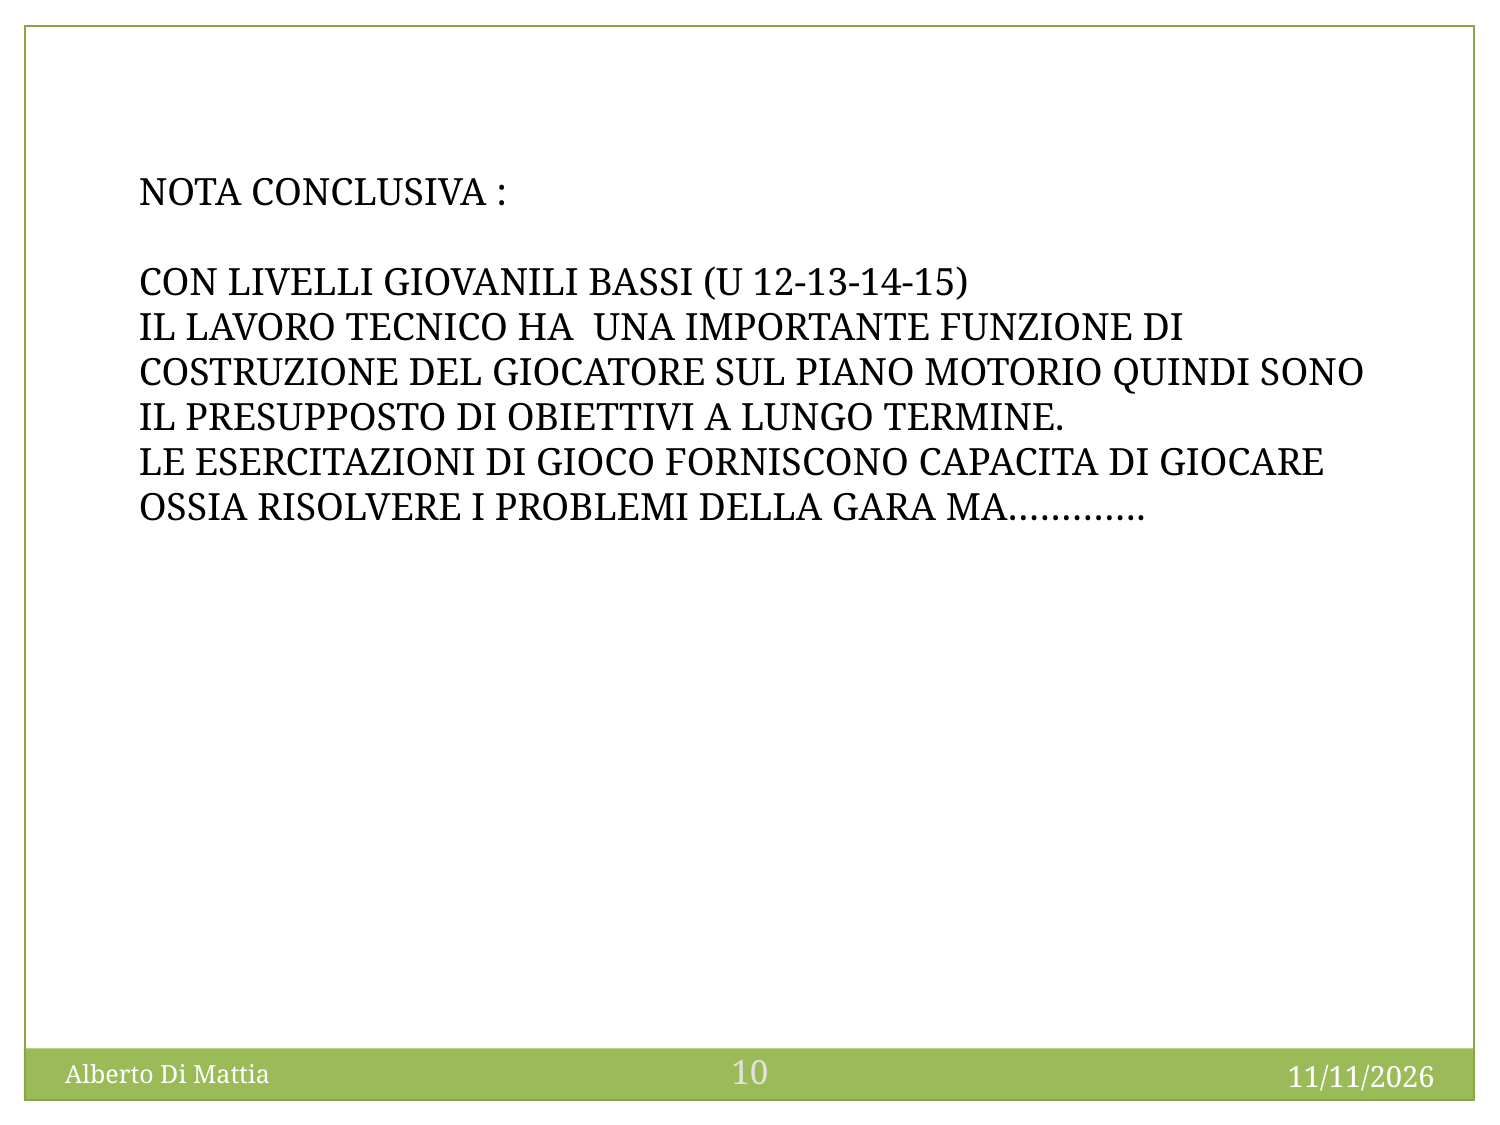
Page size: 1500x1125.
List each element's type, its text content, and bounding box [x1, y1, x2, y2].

footer Alberto Di Mattia [50, 1051, 638, 1112]
text_box NOTA CONCLUSIVA : CON LIVELLI GIOVANILI BASSI (U 12-13-14-15) IL LAVORO TECNICO HA UNA IMPORTANTE FUNZIONE DI COSTRUZIONE DEL GIOCATORE SUL PIANO MOTORIO QUINDI SONO IL PRESUPPOSTO DI OBIETTIVI A LUNGO TERMINE. LE ESERCITAZIONI DI GIOCO FORNISCONO CAPACITA DI GIOCARE OSSIA RISOLVERE I PROBLEMI DELLA GARA MA…………. [123, 160, 1388, 536]
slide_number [950, 1050, 1450, 1111]
slide_number 10 [699, 1037, 800, 1110]
